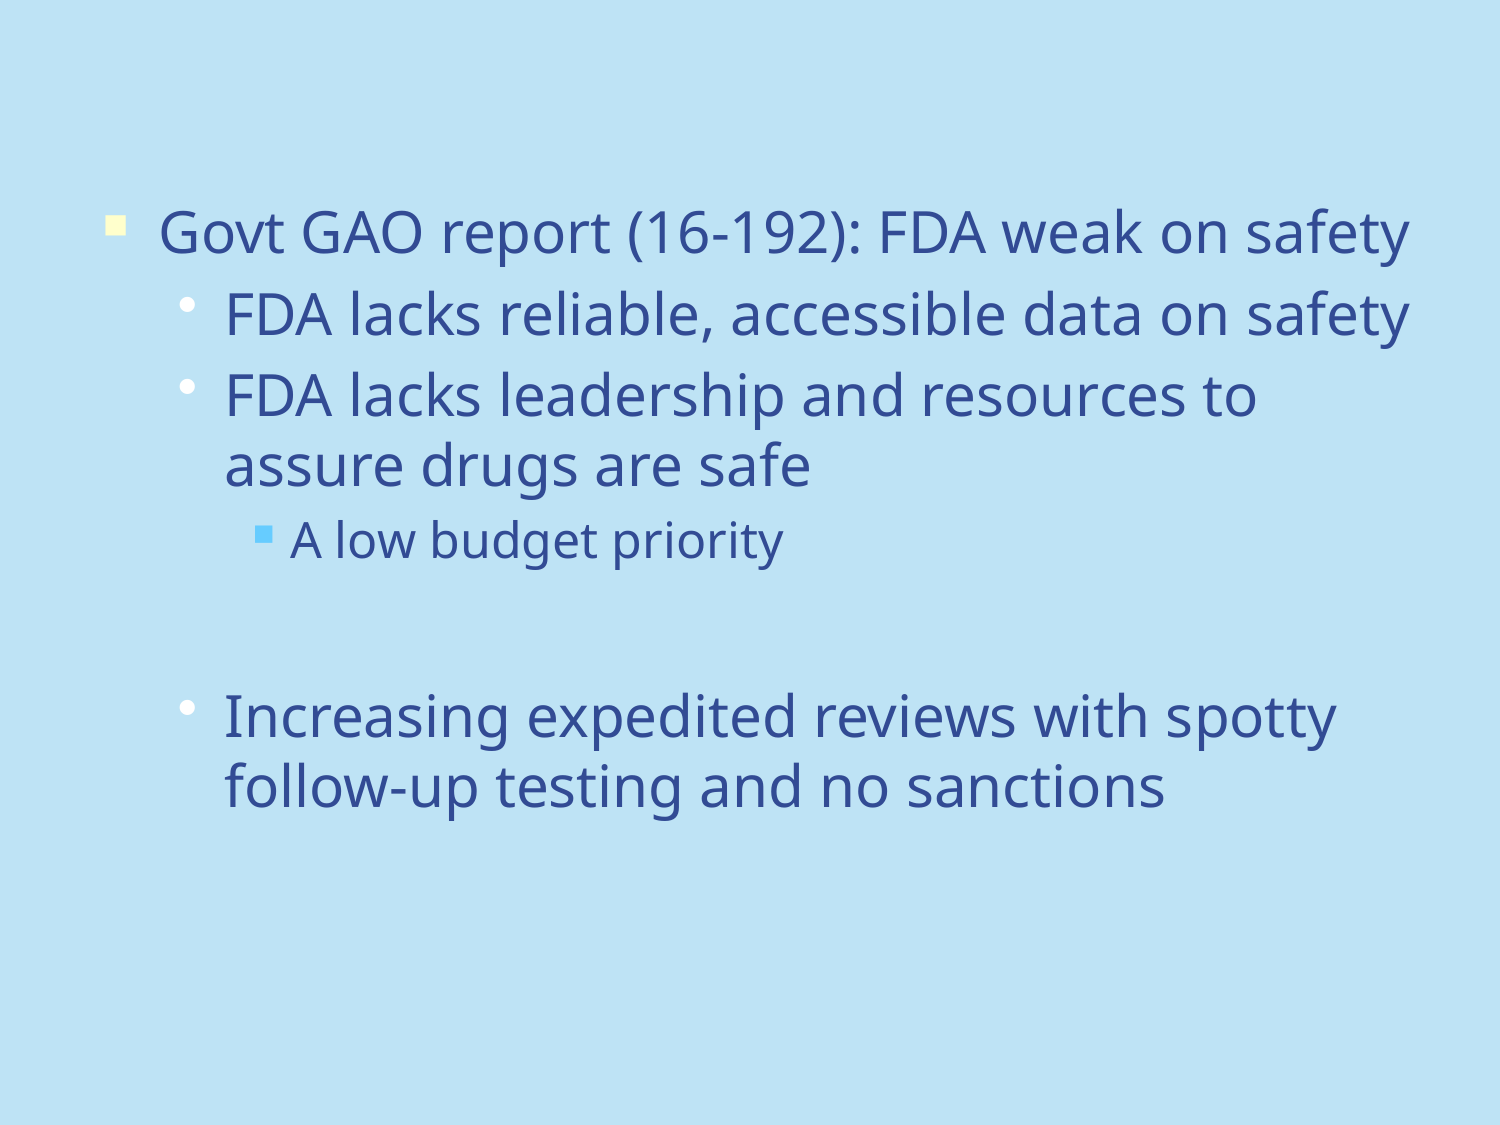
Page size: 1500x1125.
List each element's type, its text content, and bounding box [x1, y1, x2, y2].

list Govt GAO report (16-192): FDA weak on safety FDA lacks reliable, accessible data on safety FDA lacks leadership and resources to assure drugs are safe A low budget priority Increasing expedited reviews with spotty follow-up testing and no sanctions [87, 187, 1438, 850]
